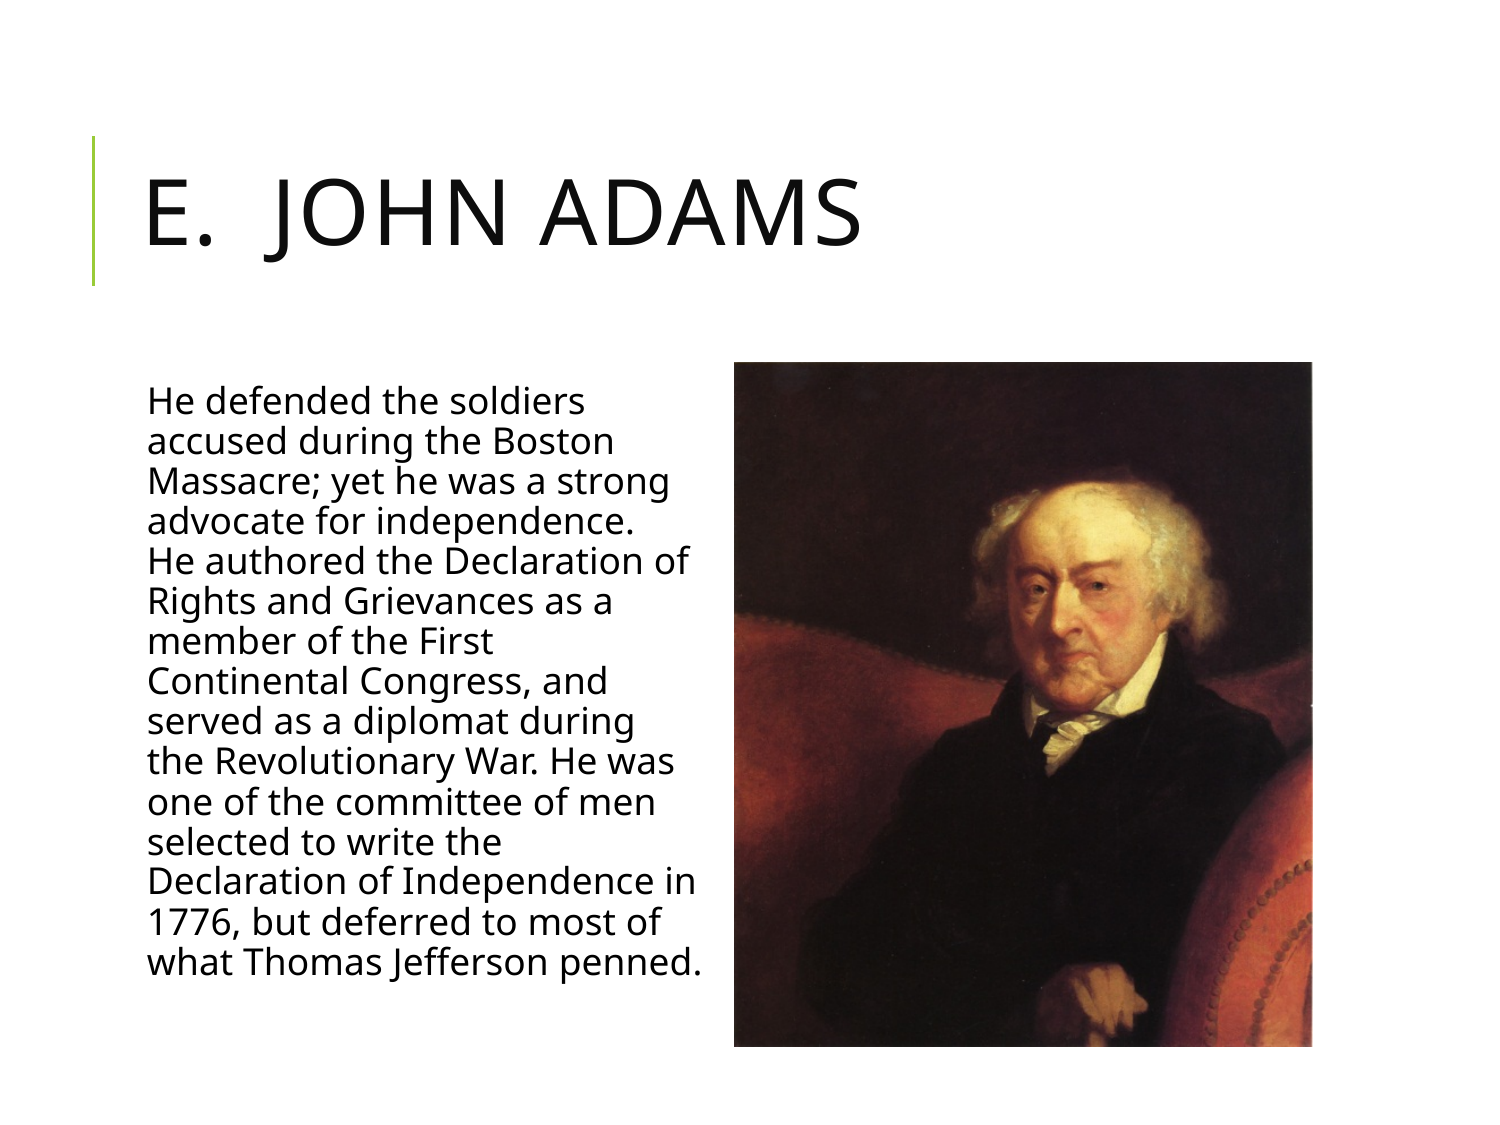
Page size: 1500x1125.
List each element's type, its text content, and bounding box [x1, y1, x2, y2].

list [734, 362, 1313, 1047]
list He defended the soldiers accused during the Boston Massacre; yet he was a strong advocate for independence. He authored the Declaration of Rights and Grievances as a member of the First Continental Congress, and served as a diplomat during the Revolutionary War. He was one of the committee of men selected to write the Declaration of Independence in 1776, but deferred to most of what Thomas Jefferson penned. [126, 375, 711, 1035]
title E. John Adams [126, 96, 1322, 342]
